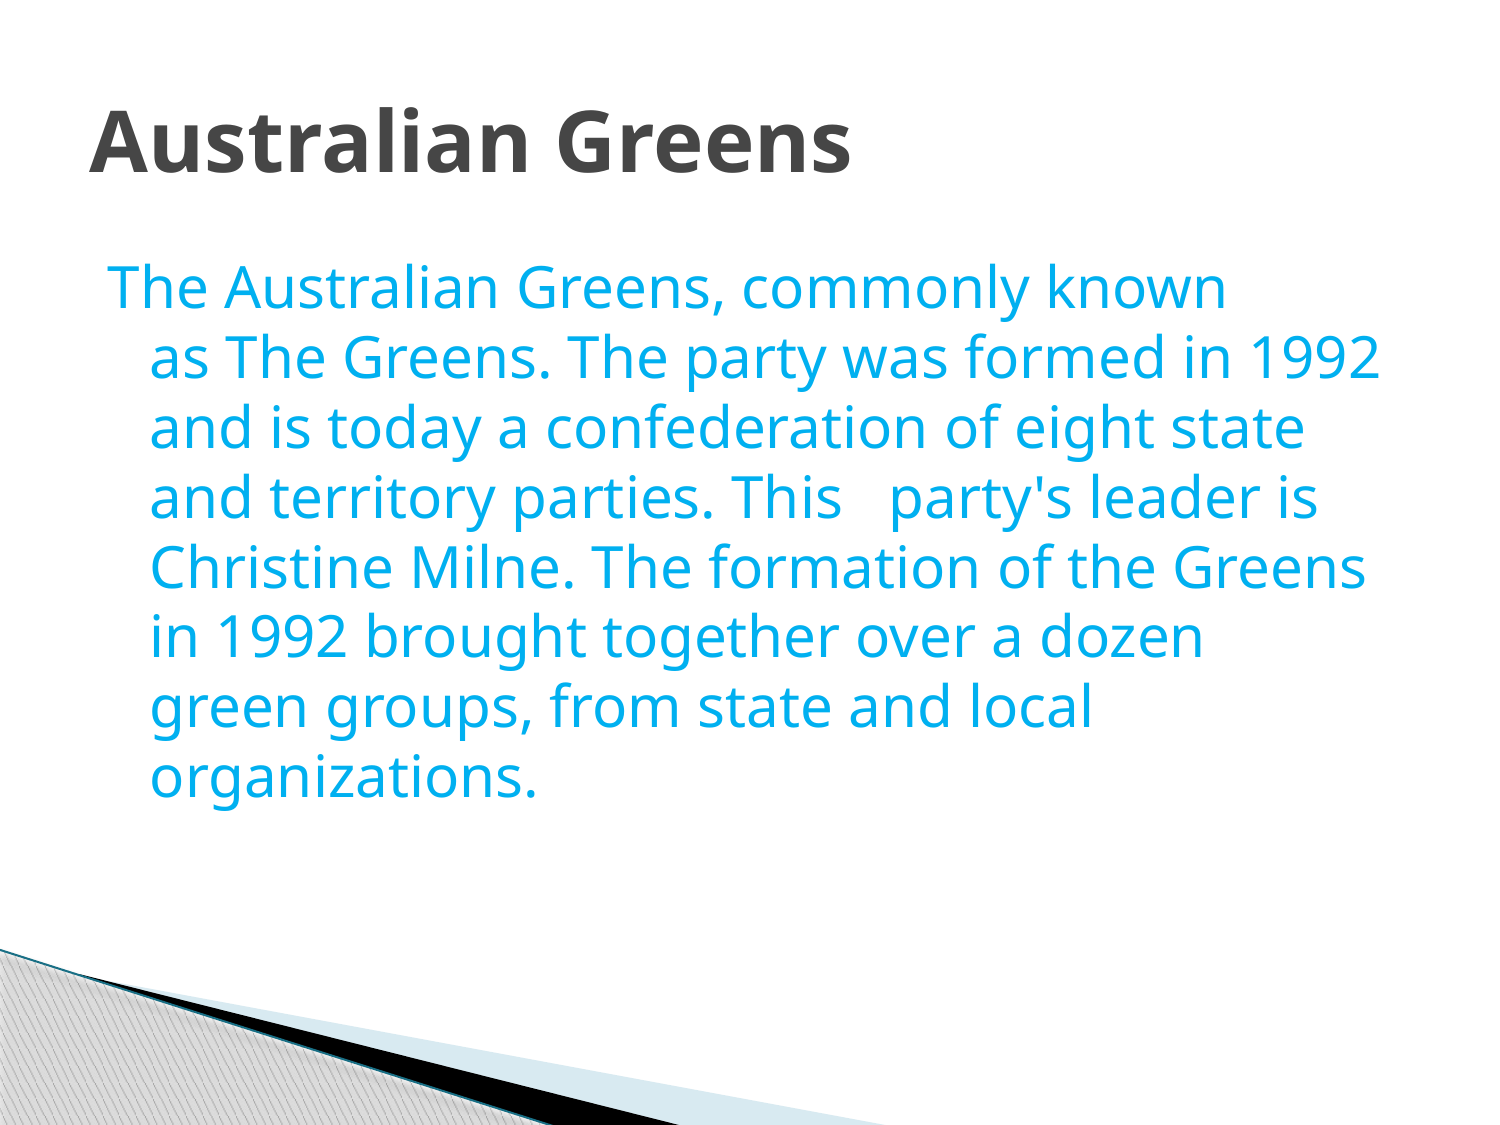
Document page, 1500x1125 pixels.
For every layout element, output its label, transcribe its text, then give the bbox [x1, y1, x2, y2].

list The Australian Greens, commonly known as The Greens. The party was formed in 1992 and is today a confederation of eight state and territory parties. This party's leader is Christine Milne. The formation of the Greens in 1992 brought together over a dozen green groups, from state and local organizations. [75, 243, 1425, 986]
title Australian Greens [75, 45, 1425, 233]
